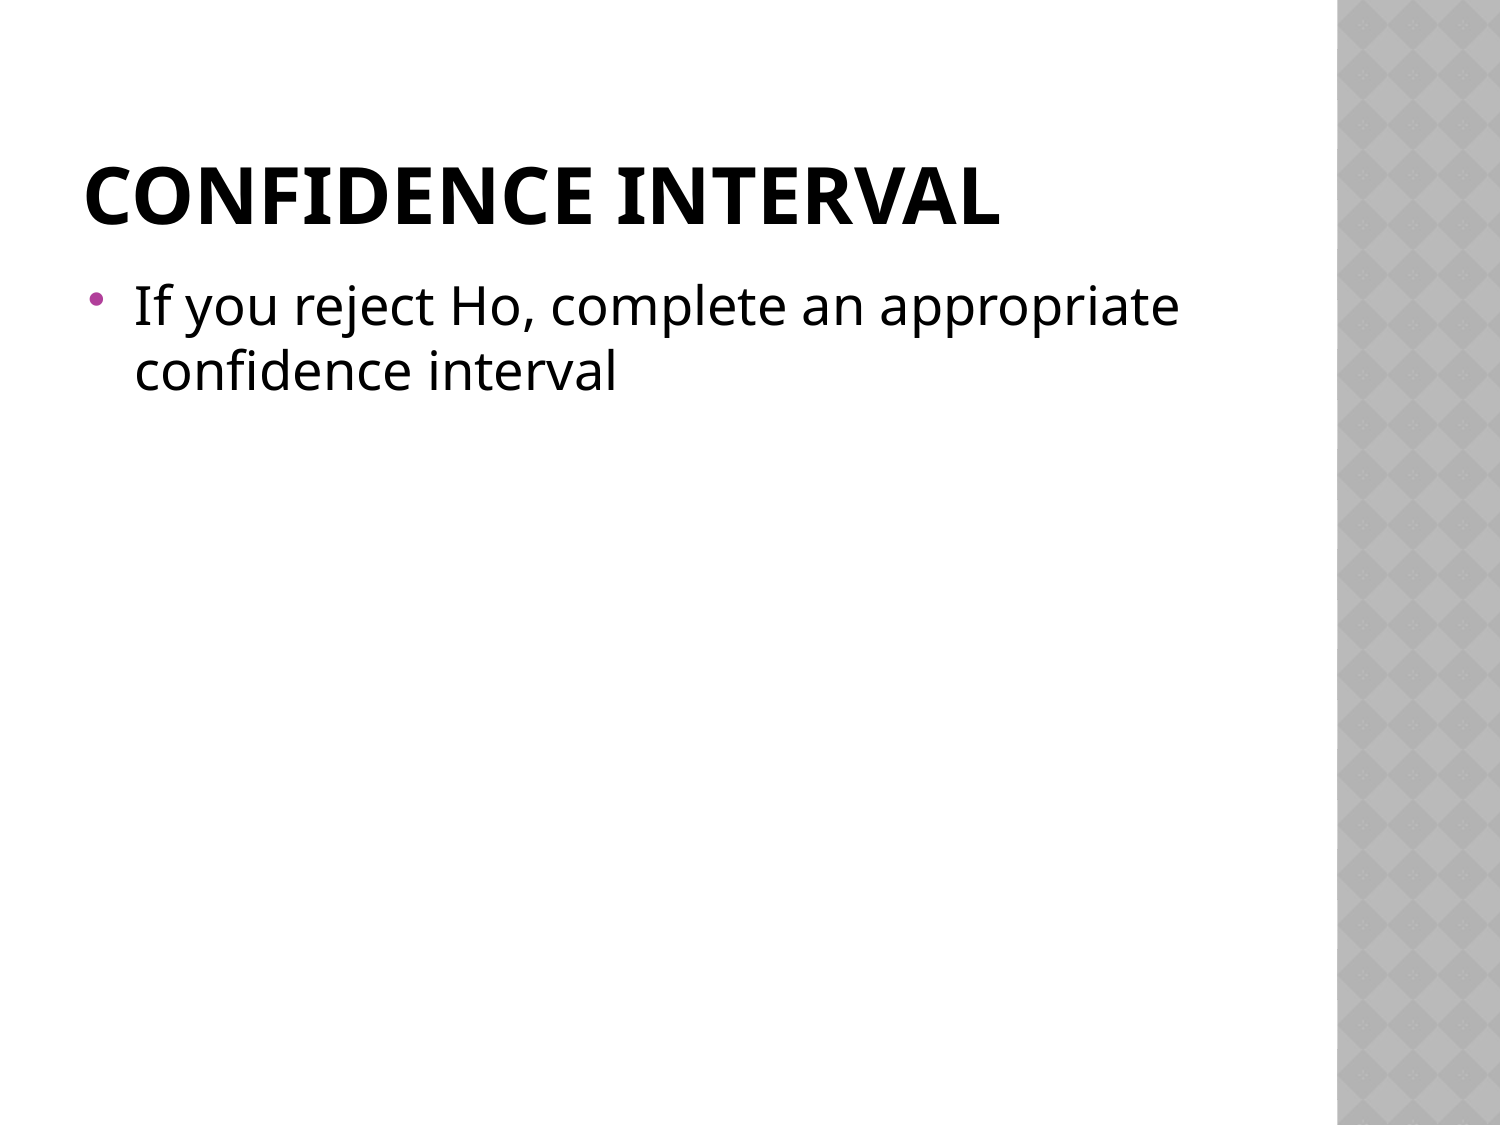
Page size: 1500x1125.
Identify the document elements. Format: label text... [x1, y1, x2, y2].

list If you reject Ho, complete an appropriate confidence interval [75, 264, 1263, 1059]
title Confidence interval [75, 52, 1263, 240]
